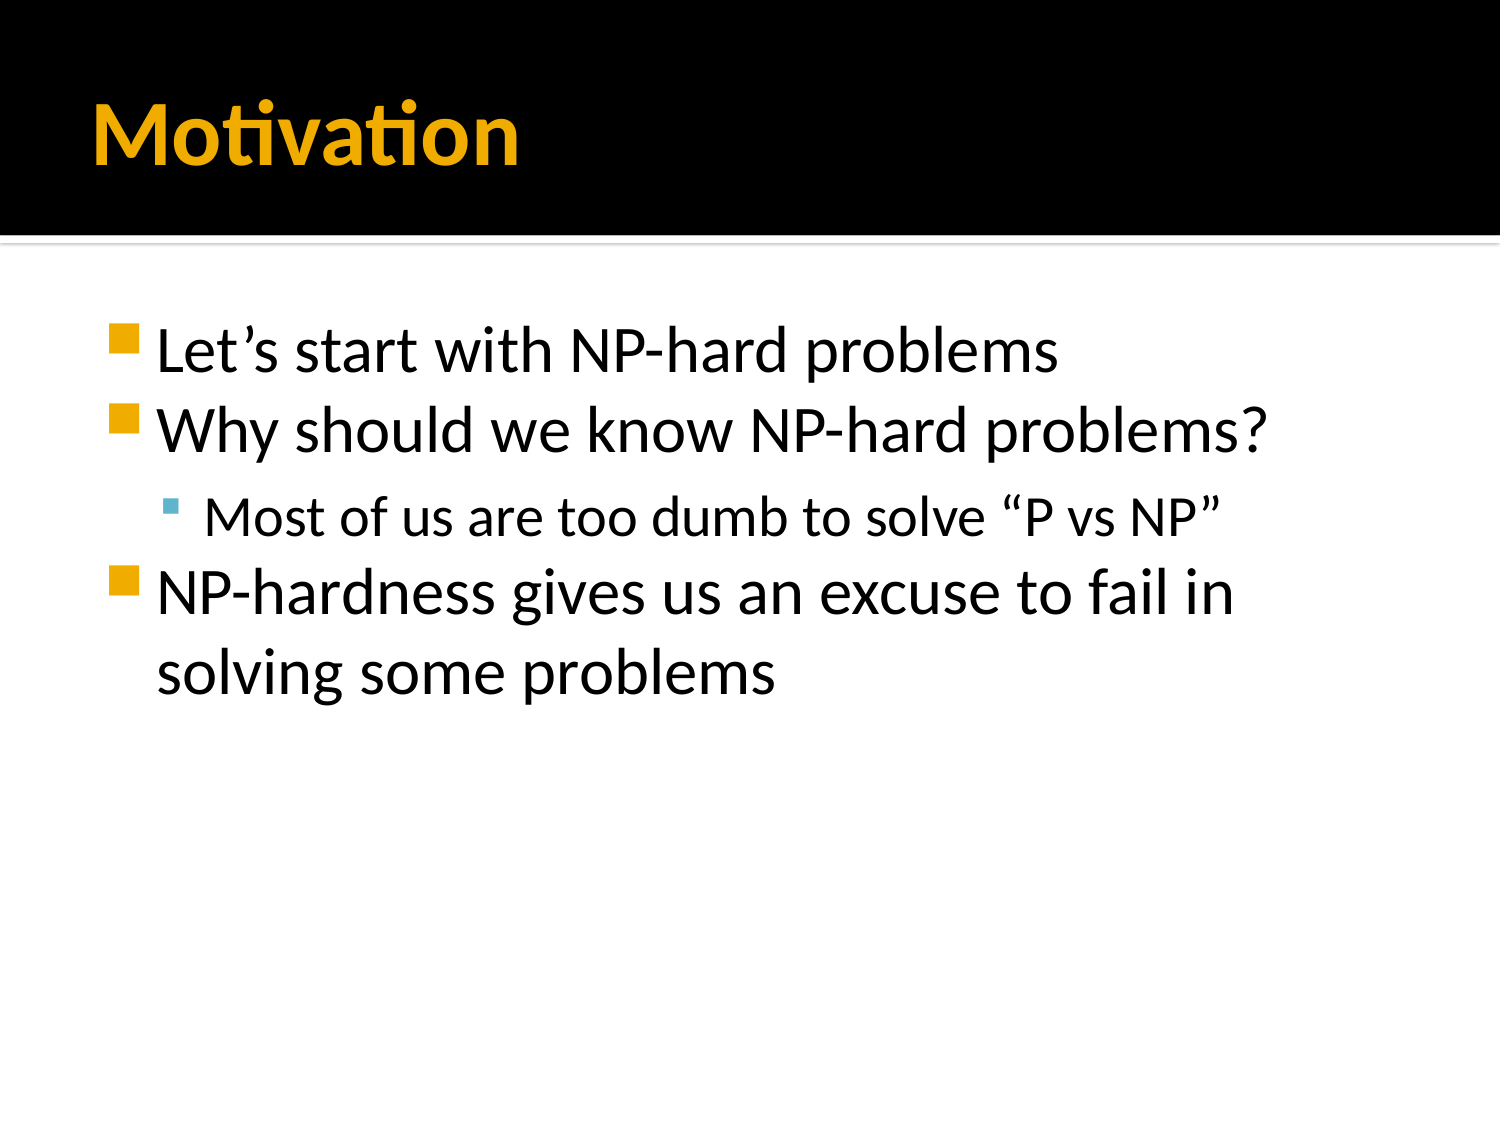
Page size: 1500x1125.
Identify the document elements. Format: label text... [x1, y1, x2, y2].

list Let’s start with NP-hard problems Why should we know NP-hard problems? Most of us are too dumb to solve “P vs NP” NP-hardness gives us an excuse to fail in solving some problems [75, 291, 1425, 1050]
title Motivation [75, 25, 1425, 231]
